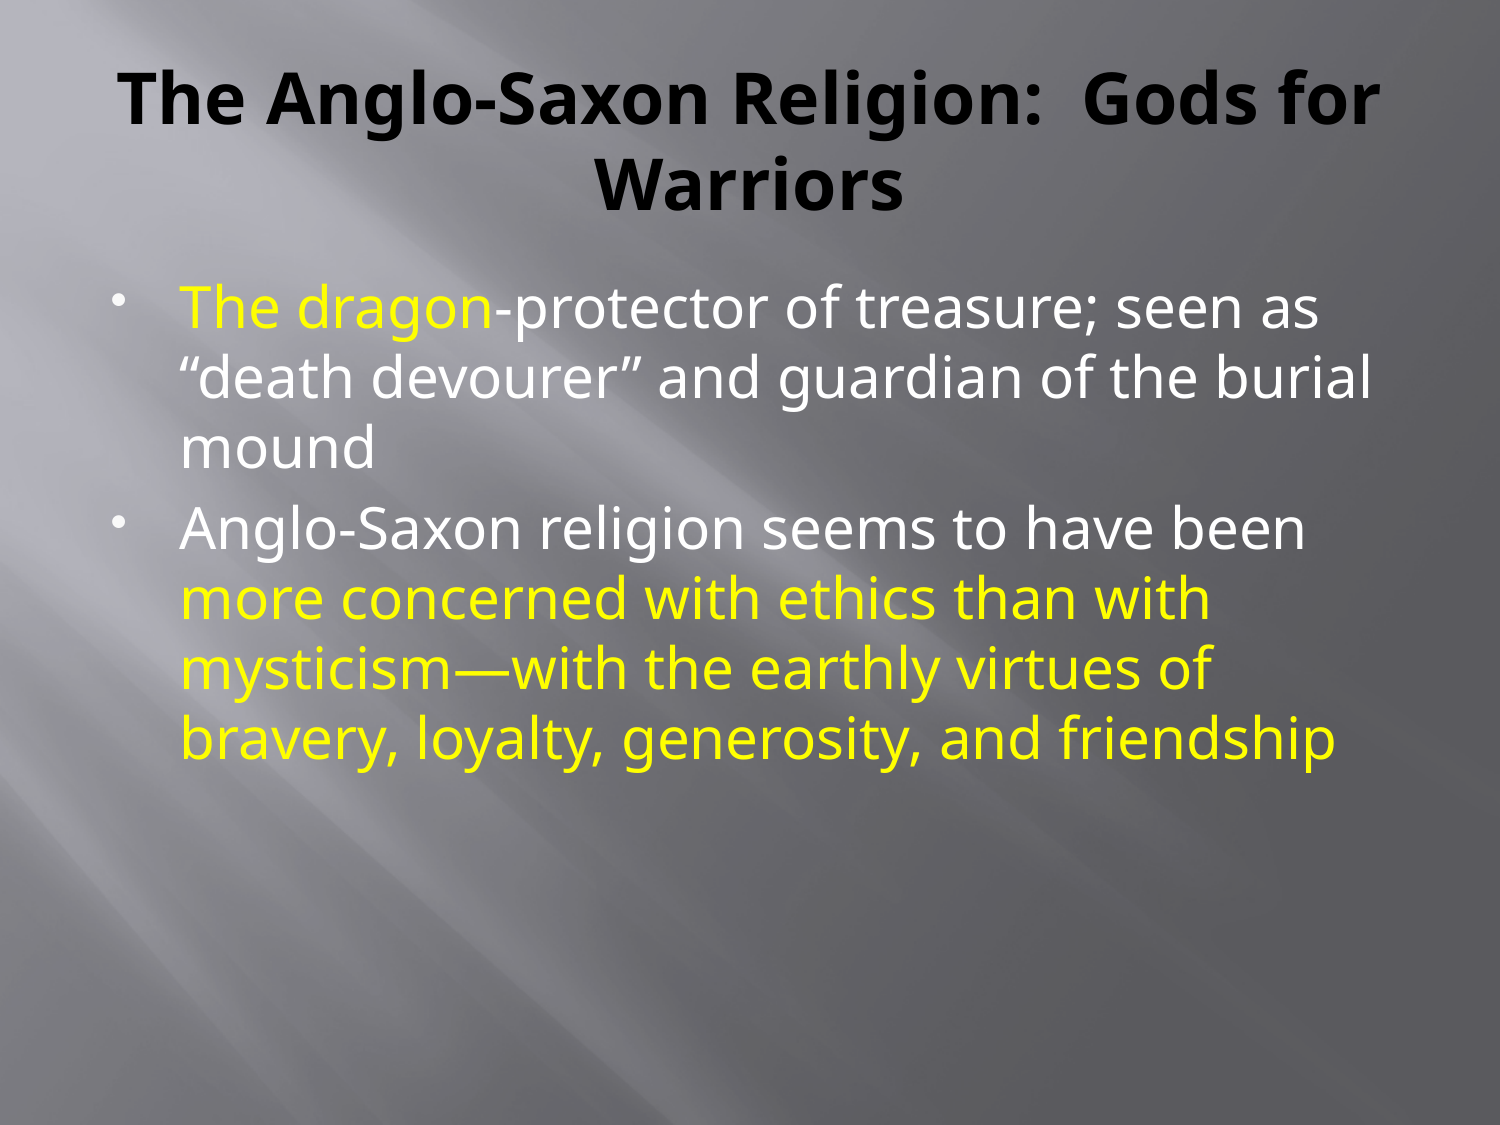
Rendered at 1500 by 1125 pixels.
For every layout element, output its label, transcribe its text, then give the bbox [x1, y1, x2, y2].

title The Anglo-Saxon Religion: Gods for Warriors [75, 45, 1425, 233]
list The dragon-protector of treasure; seen as “death devourer” and guardian of the burial mound Anglo-Saxon religion seems to have been more concerned with ethics than with mysticism—with the earthly virtues of bravery, loyalty, generosity, and friendship [75, 262, 1425, 1035]
